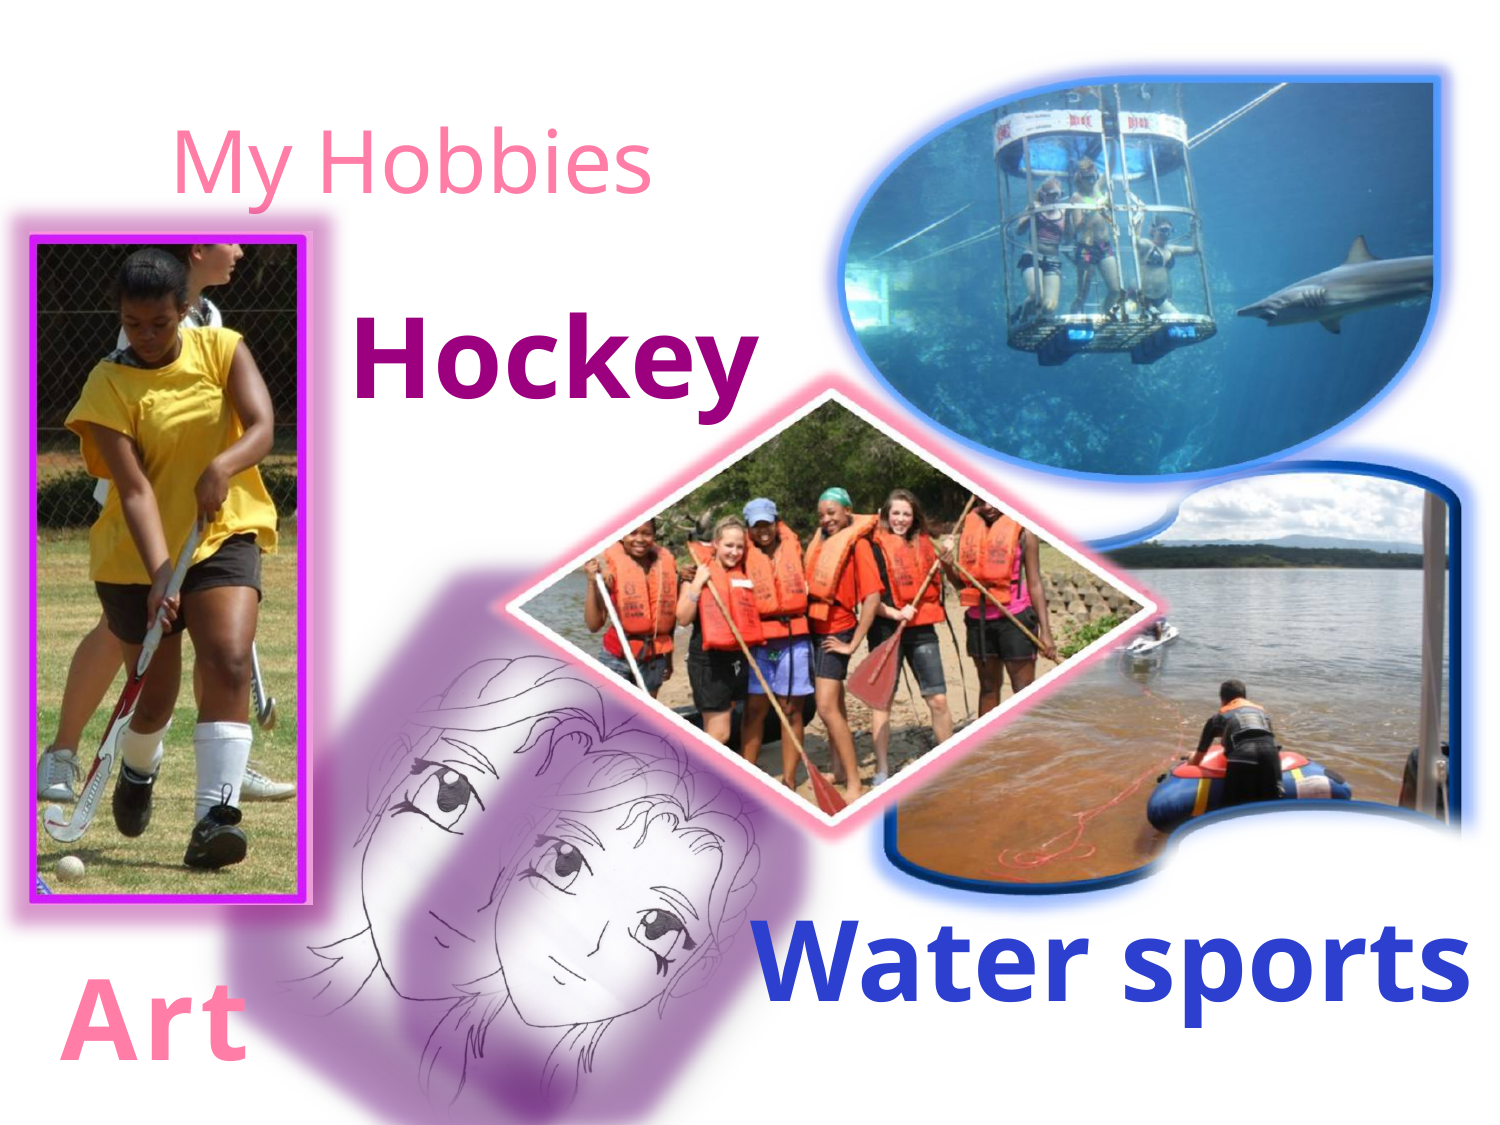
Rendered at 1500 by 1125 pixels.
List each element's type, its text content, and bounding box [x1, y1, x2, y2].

picture [320, 42, 1500, 1118]
text_box Water sports [755, 881, 1489, 1032]
title My Hobbies [75, 43, 793, 274]
picture [29, 231, 314, 906]
text_box Hockey [344, 278, 775, 429]
text_box Art [44, 940, 265, 1091]
